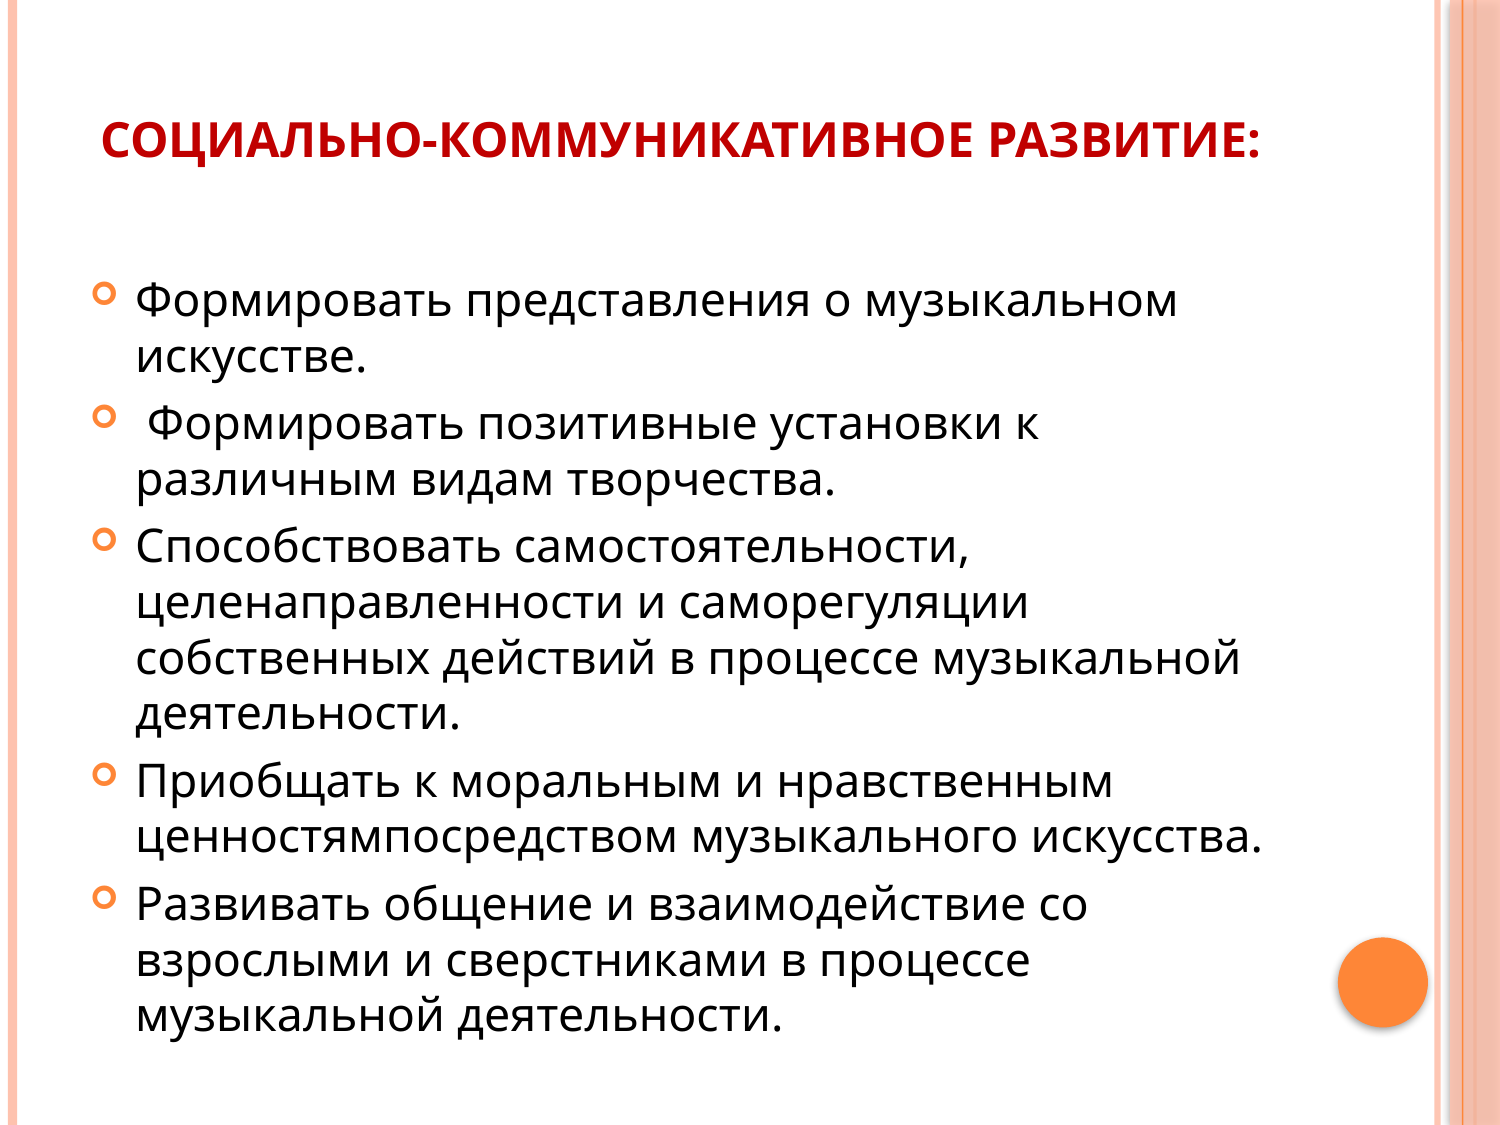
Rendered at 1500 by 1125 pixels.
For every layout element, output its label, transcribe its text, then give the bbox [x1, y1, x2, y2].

title Социально-коммуникативное развитие: [75, 45, 1300, 233]
list Формировать представления о музыкальном искусстве. Формировать позитивные установки к различным видам творчества. Способствовать самостоятельности, целенаправленности и саморегуляции собственных действий в процессе музыкальной деятельности. Приобщать к моральным и нравственным ценностямпосредством музыкального искусства. Развивать общение и взаимодействие со взрослыми и сверстниками в процессе музыкальной деятельности. [75, 262, 1300, 1062]
